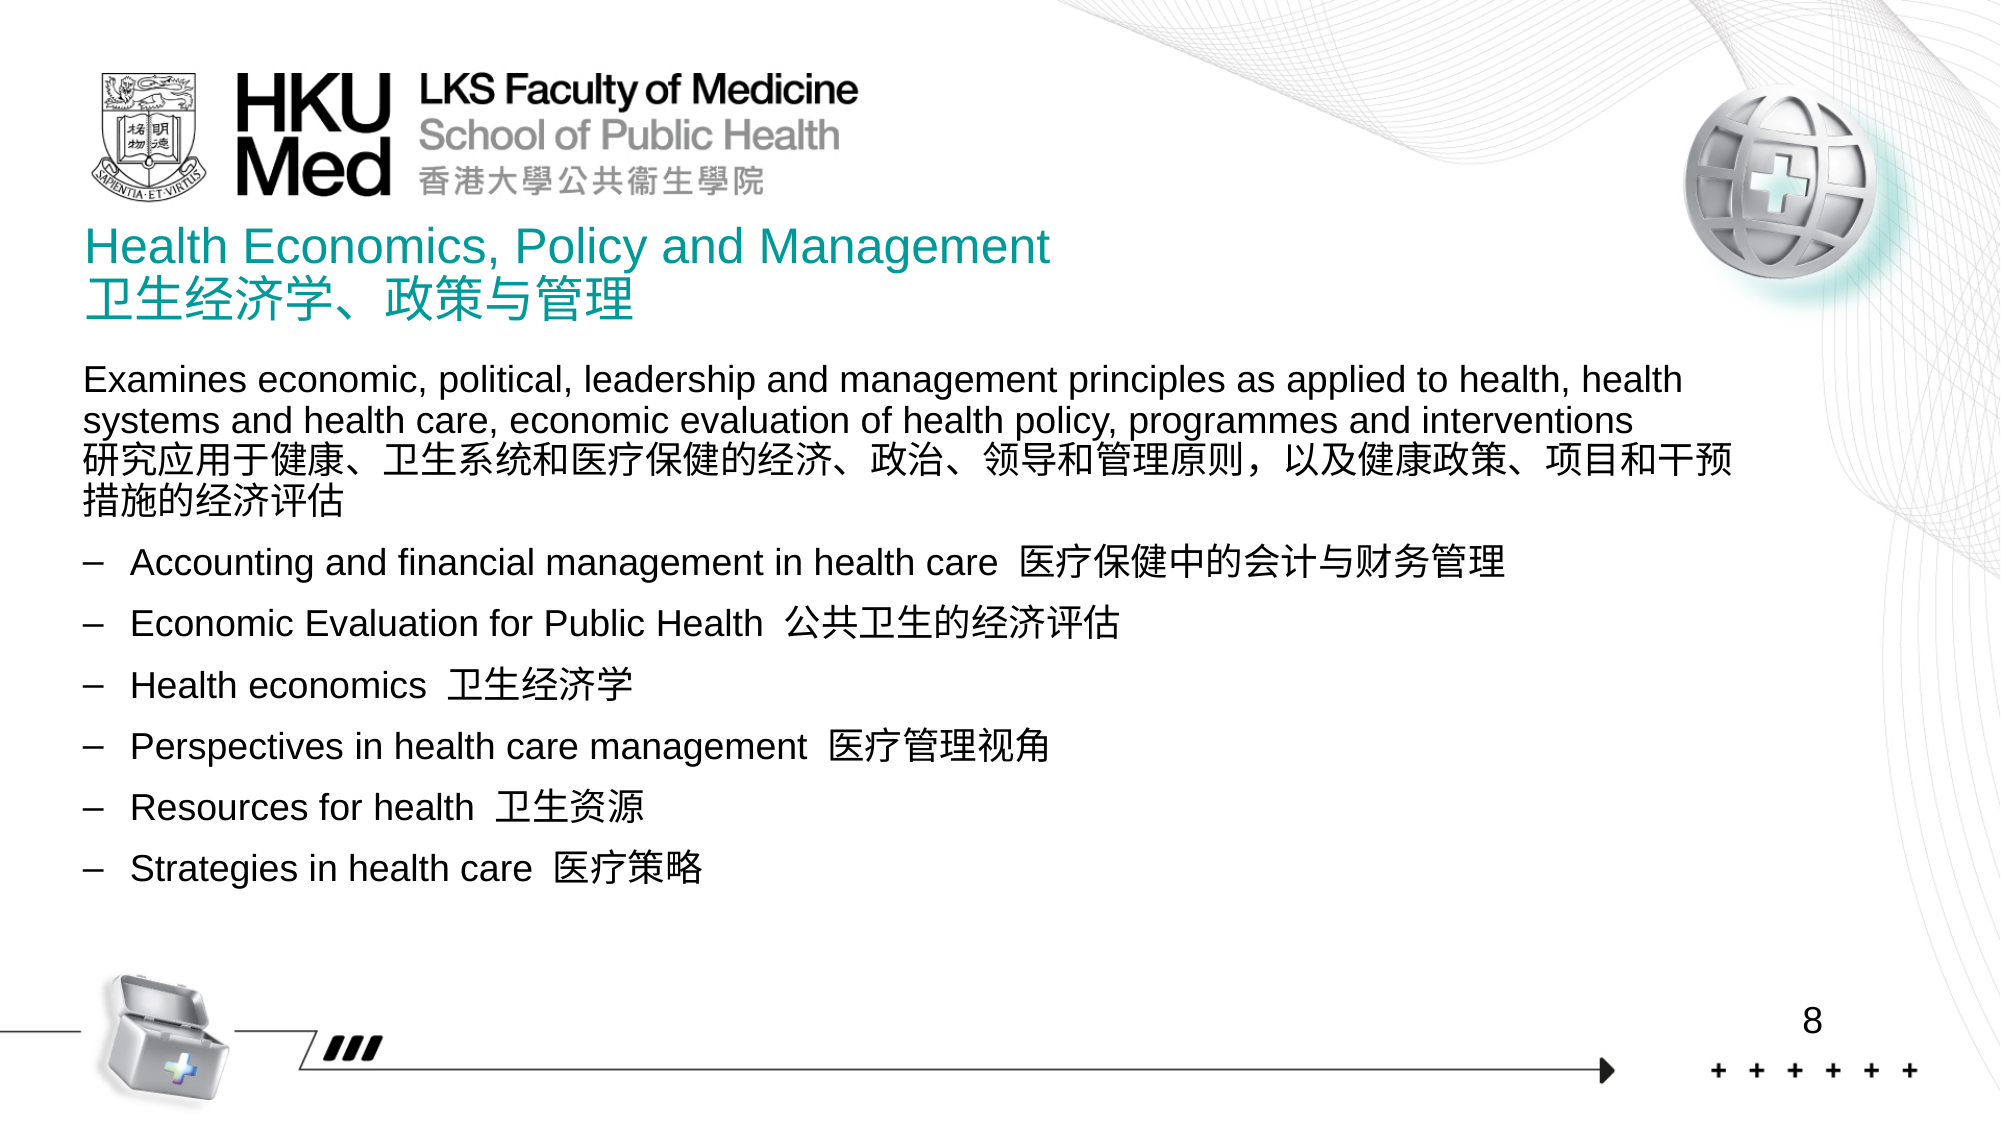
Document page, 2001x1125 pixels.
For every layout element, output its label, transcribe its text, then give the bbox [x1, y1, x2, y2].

picture [0, 0, 2001, 1125]
text_box Examines economic, political, leadership and management principles as applied to health, health systems and health care, economic evaluation of health policy, programmes and interventions 研究应用于健康、卫生系统和医疗保健的经济、政治、领导和管理原则，以及健康政策、项目和干预措施的经济评估 Accounting and financial management in health care 医疗保健中的会计与财务管理 Economic Evaluation for Public Health 公共卫生的经济评估 Health economics 卫生经济学 Perspectives in health care management 医疗管理视角 Resources for health 卫生资源 Strategies in health care 医疗策略 [68, 353, 1780, 897]
slide_number 8 [1758, 988, 1868, 1049]
text_box Health Economics, Policy and Management 卫生经济学、政策与管理 [69, 228, 1758, 336]
